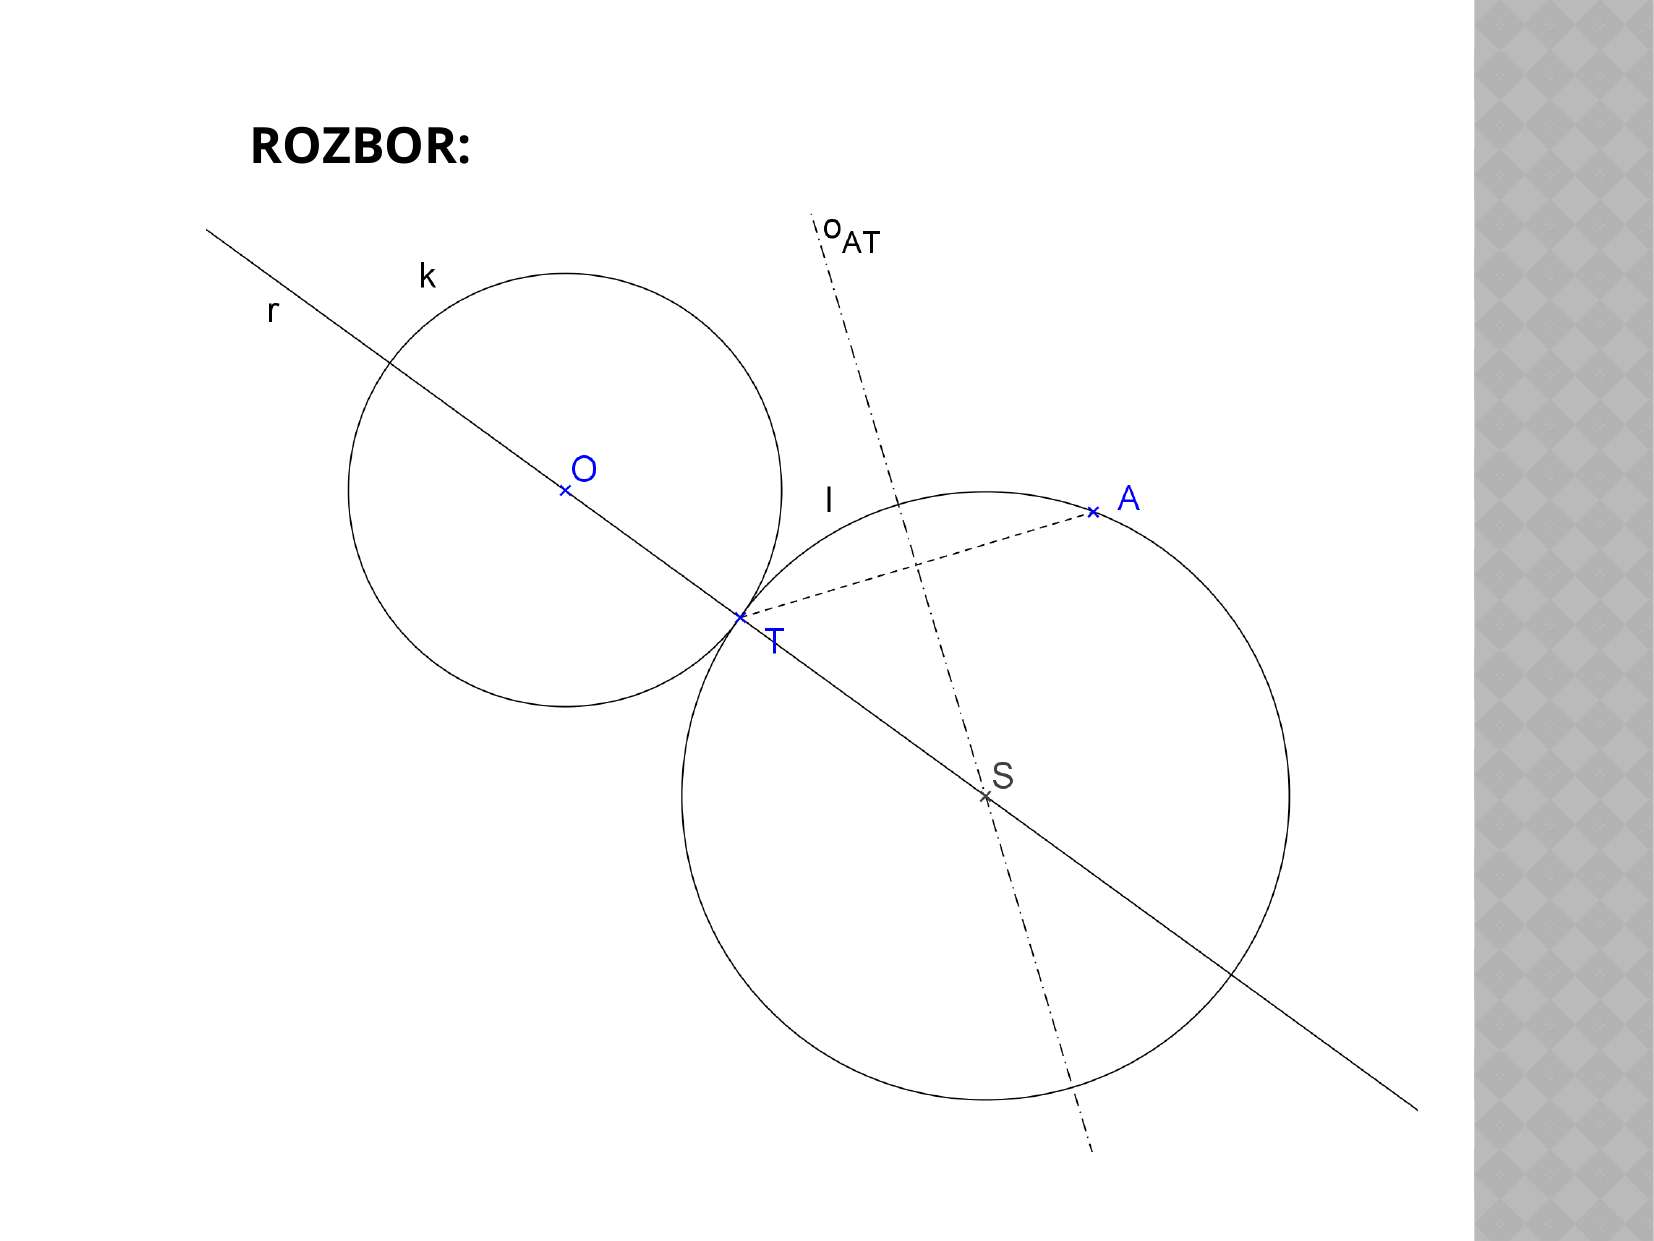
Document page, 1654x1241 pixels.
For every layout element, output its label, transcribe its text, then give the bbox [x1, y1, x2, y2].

picture [206, 212, 1418, 1152]
title Rozbor: [241, 0, 1654, 174]
